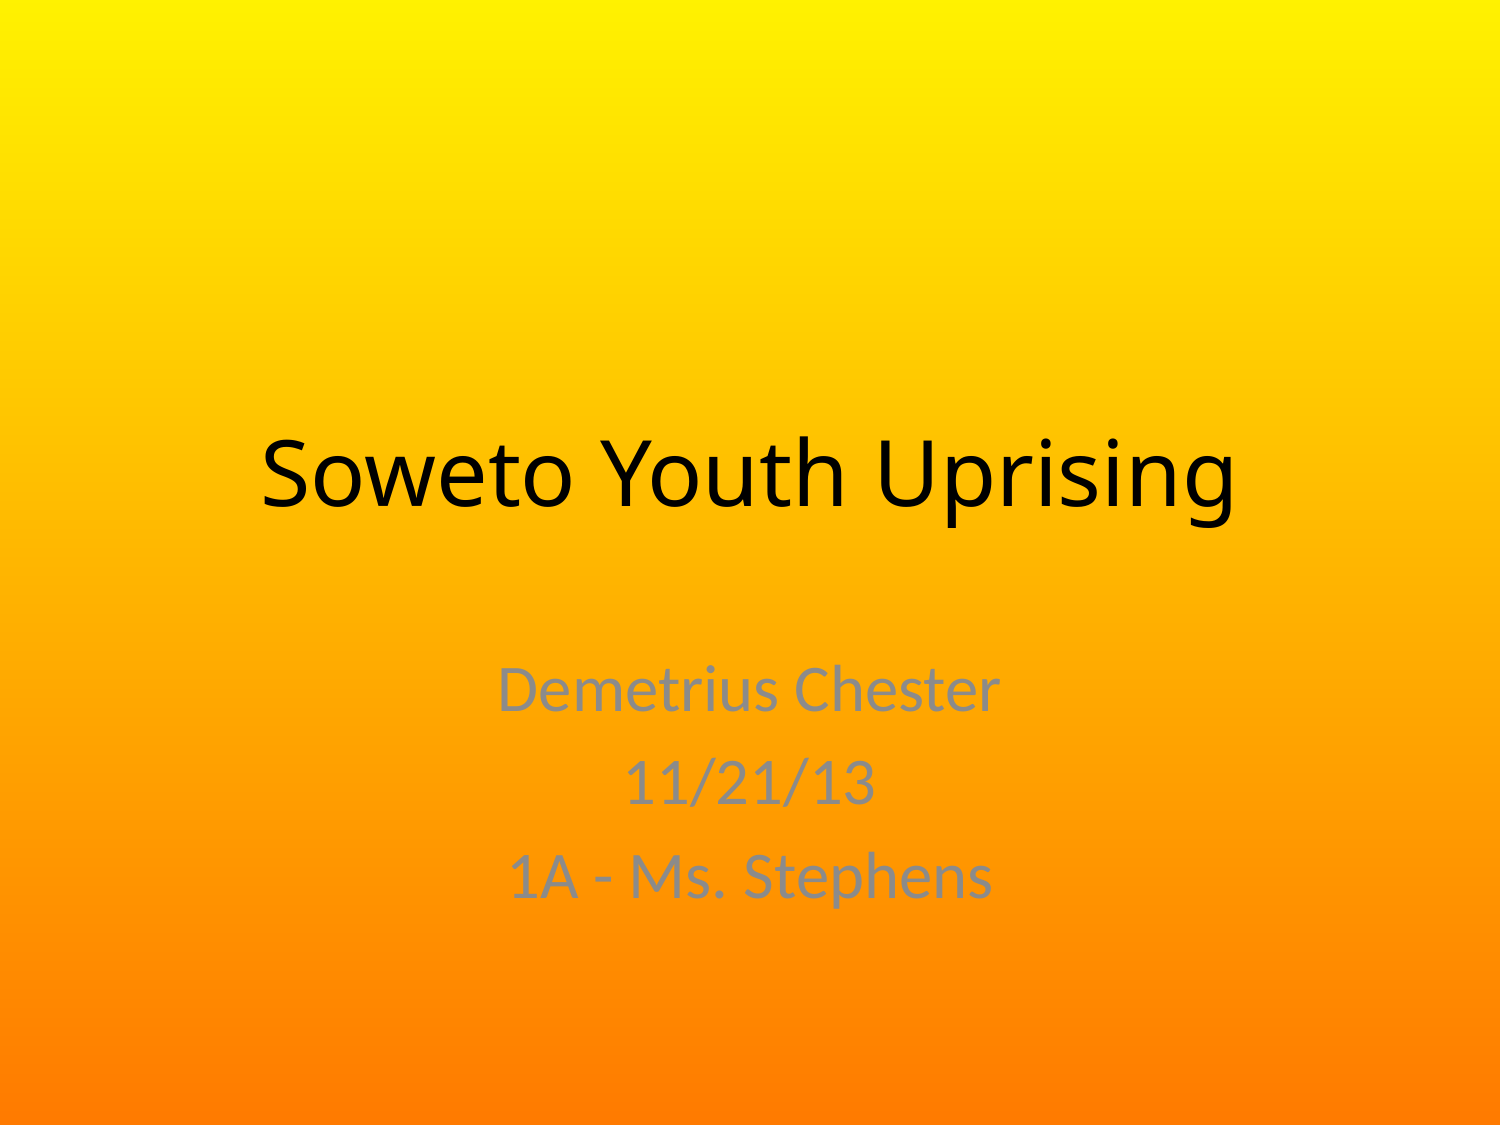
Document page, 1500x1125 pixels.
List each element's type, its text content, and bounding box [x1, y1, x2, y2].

title Soweto Youth Uprising [112, 349, 1388, 591]
subtitle Demetrius Chester 11/21/13 1A - Ms. Stephens [225, 637, 1275, 925]
